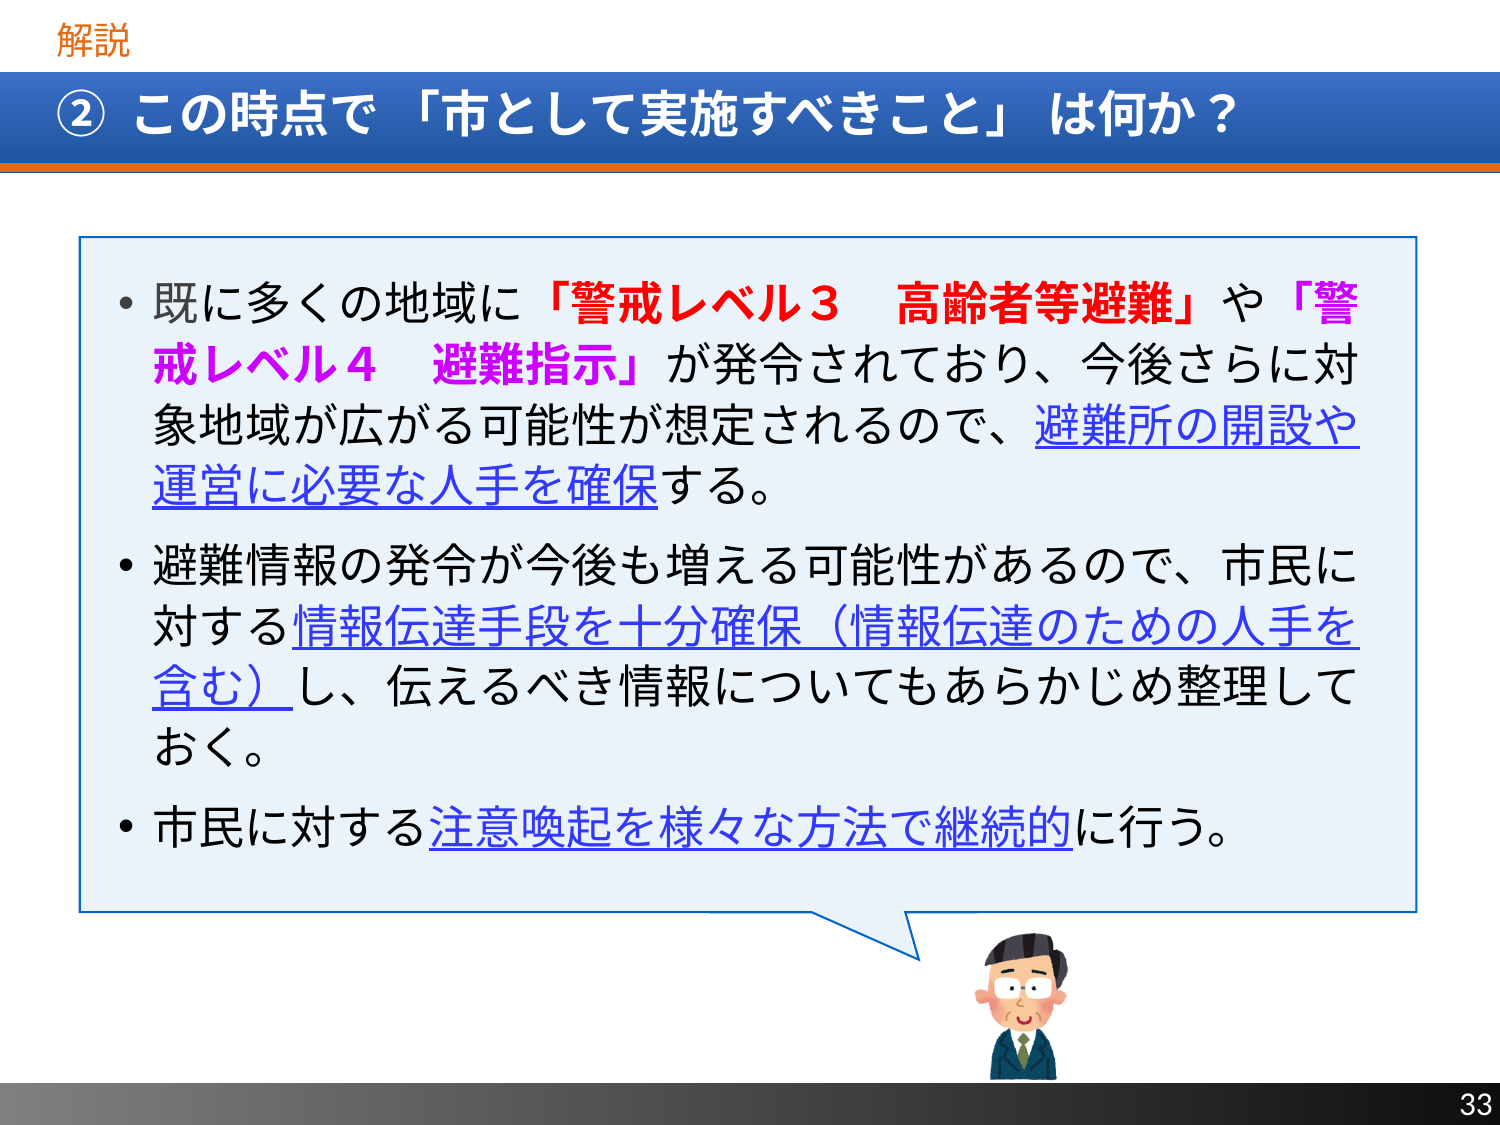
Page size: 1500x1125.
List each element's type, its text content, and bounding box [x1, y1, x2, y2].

slide_number 33 [1170, 1072, 1500, 1125]
list 既に多くの地域に「警戒レベル３ 高齢者等避難」や「警戒レベル４ 避難指示」が発令されており、今後さらに対象地域が広がる可能性が想定されるので、避難所の開設や運営に必要な人手を確保する。 避難情報の発令が今後も増える可能性があるので、市民に対する情報伝達手段を十分確保（情報伝達のための人手を含む）し、伝えるべき情報についてもあらかじめ整理しておく。 市民に対する注意喚起を様々な方法で継続的に行う。 [103, 261, 1375, 864]
title ② この時点で 「市として実施すべきこと」 は何か？ [41, 59, 1500, 173]
text_box [78, 236, 1418, 962]
picture [961, 930, 1080, 1086]
list 解説 [41, 14, 1336, 60]
